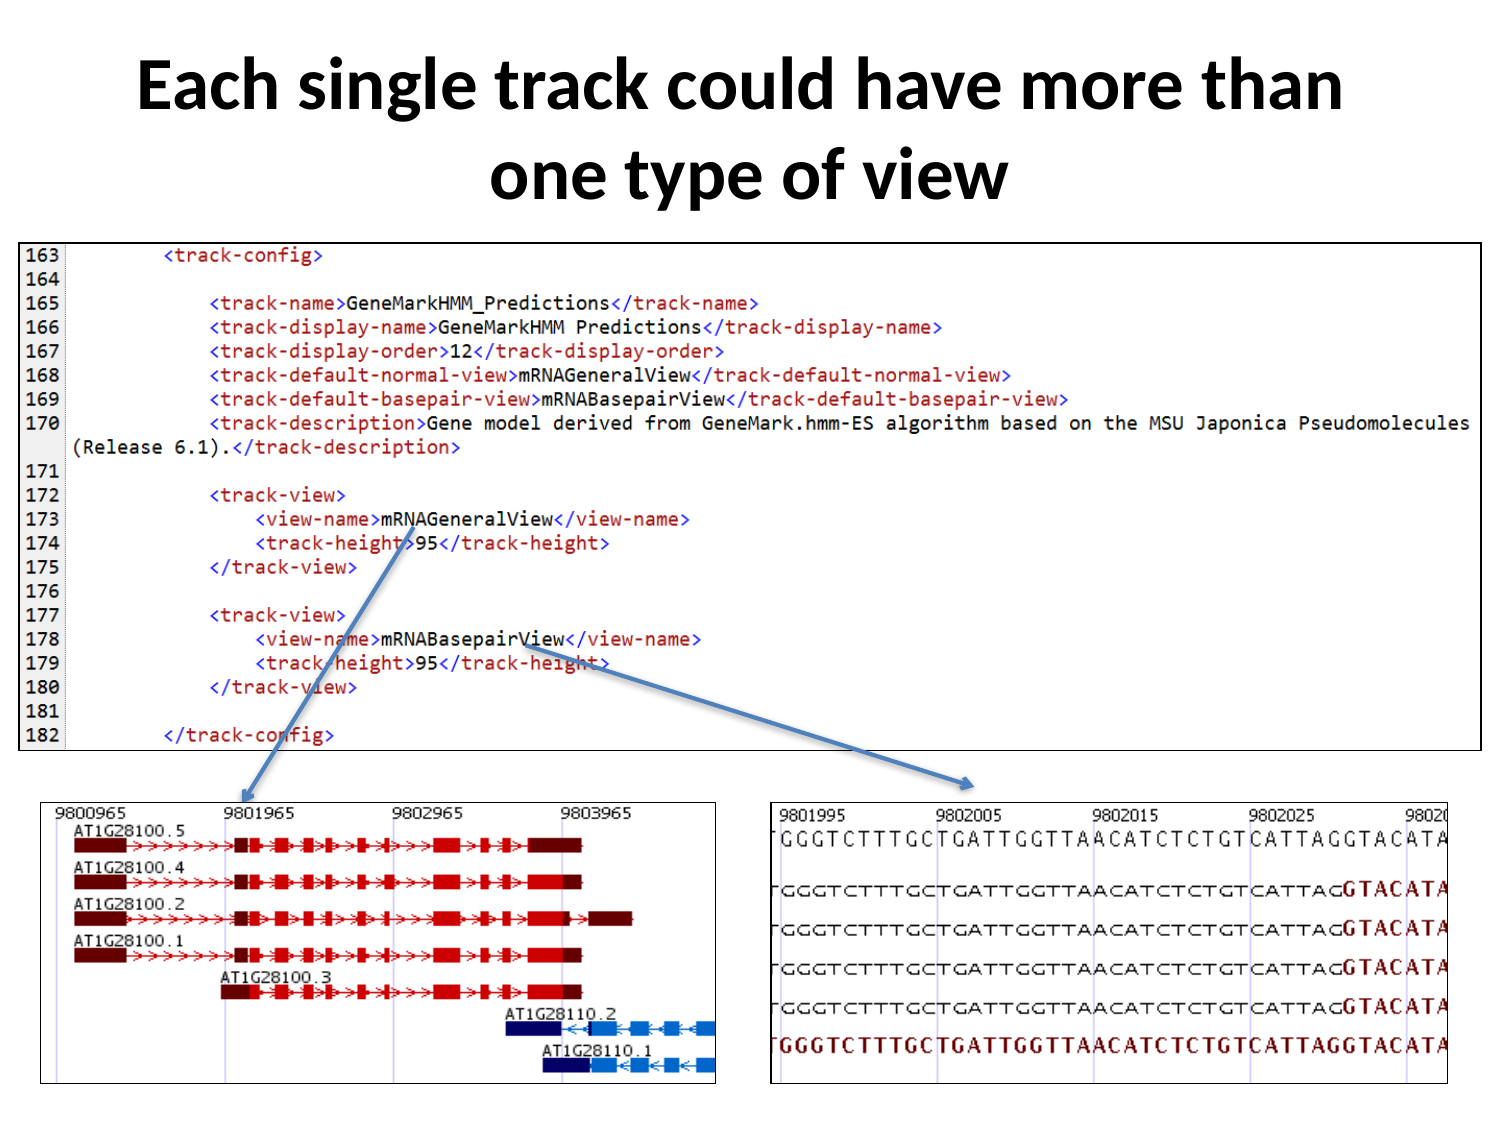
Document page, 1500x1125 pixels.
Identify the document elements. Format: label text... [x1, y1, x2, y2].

title Each single track could have more than one type of view [36, 30, 1464, 219]
picture [19, 243, 1481, 751]
picture [41, 803, 715, 1084]
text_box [525, 644, 975, 788]
picture [771, 803, 1448, 1084]
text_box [241, 526, 415, 801]
